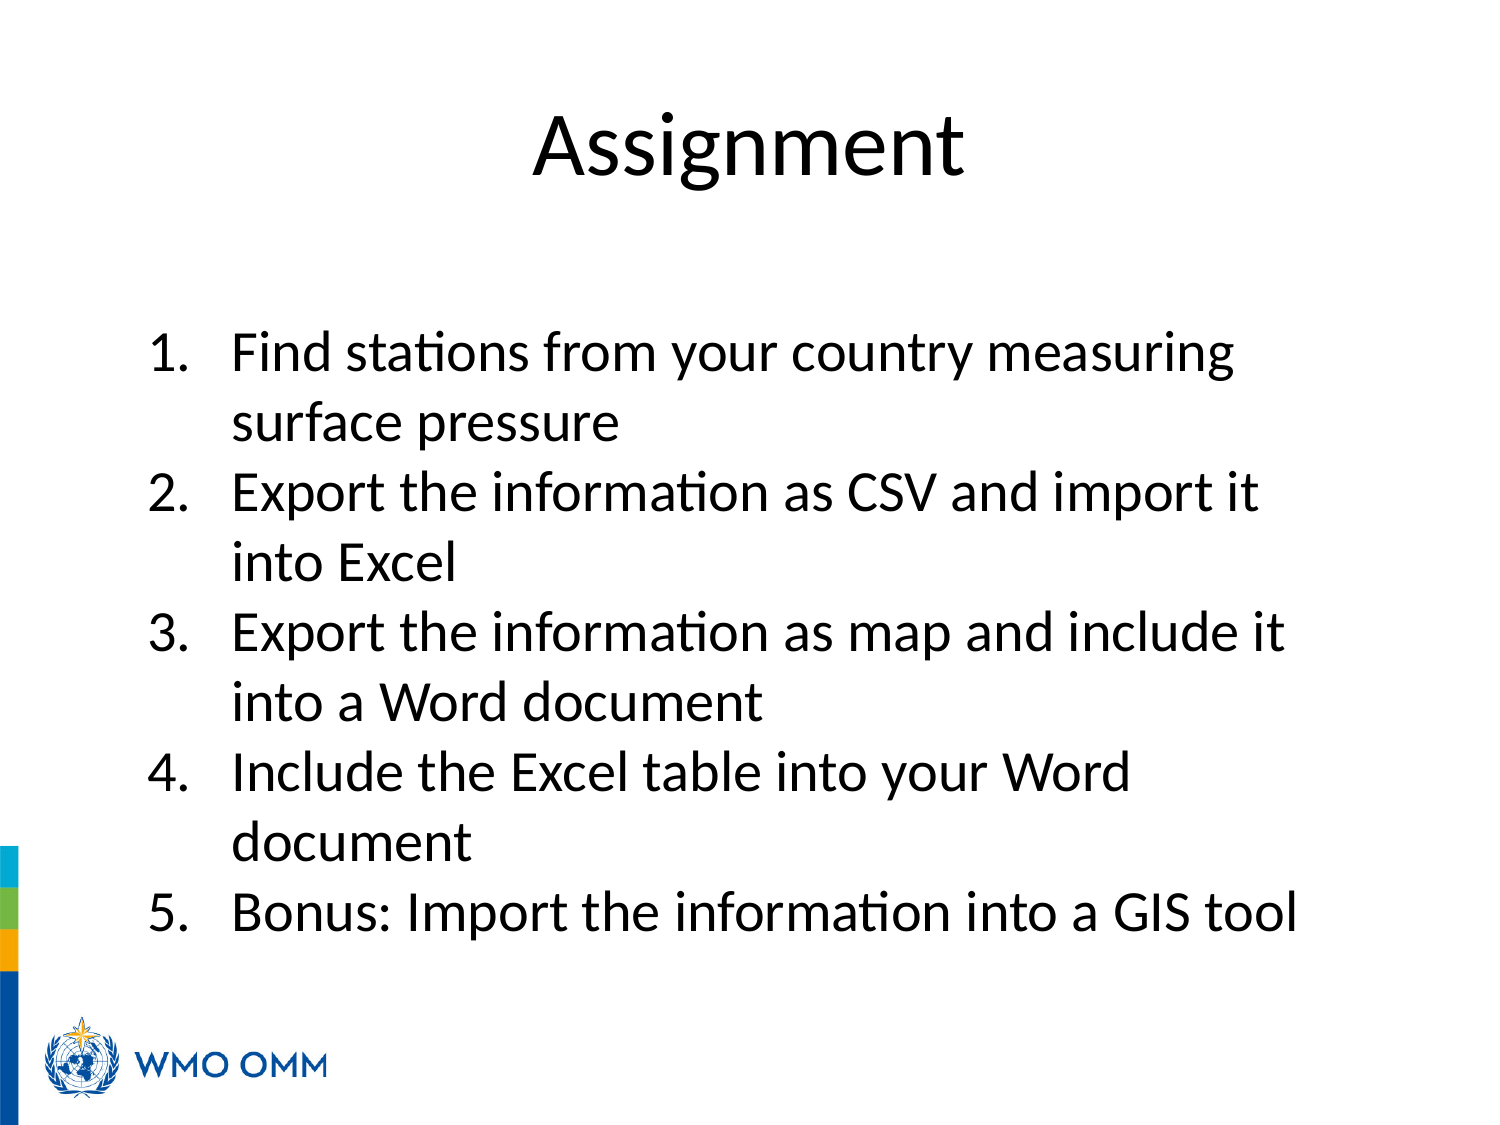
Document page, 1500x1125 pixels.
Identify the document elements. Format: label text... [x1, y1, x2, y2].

picture [0, 845, 327, 1125]
text_box Find stations from your country measuring surface pressure Export the information as CSV and import it into Excel Export the information as map and include it into a Word document Include the Excel table into your Word document Bonus: Import the information into a GIS tool [132, 305, 1361, 951]
title Assignment [75, 45, 1425, 233]
